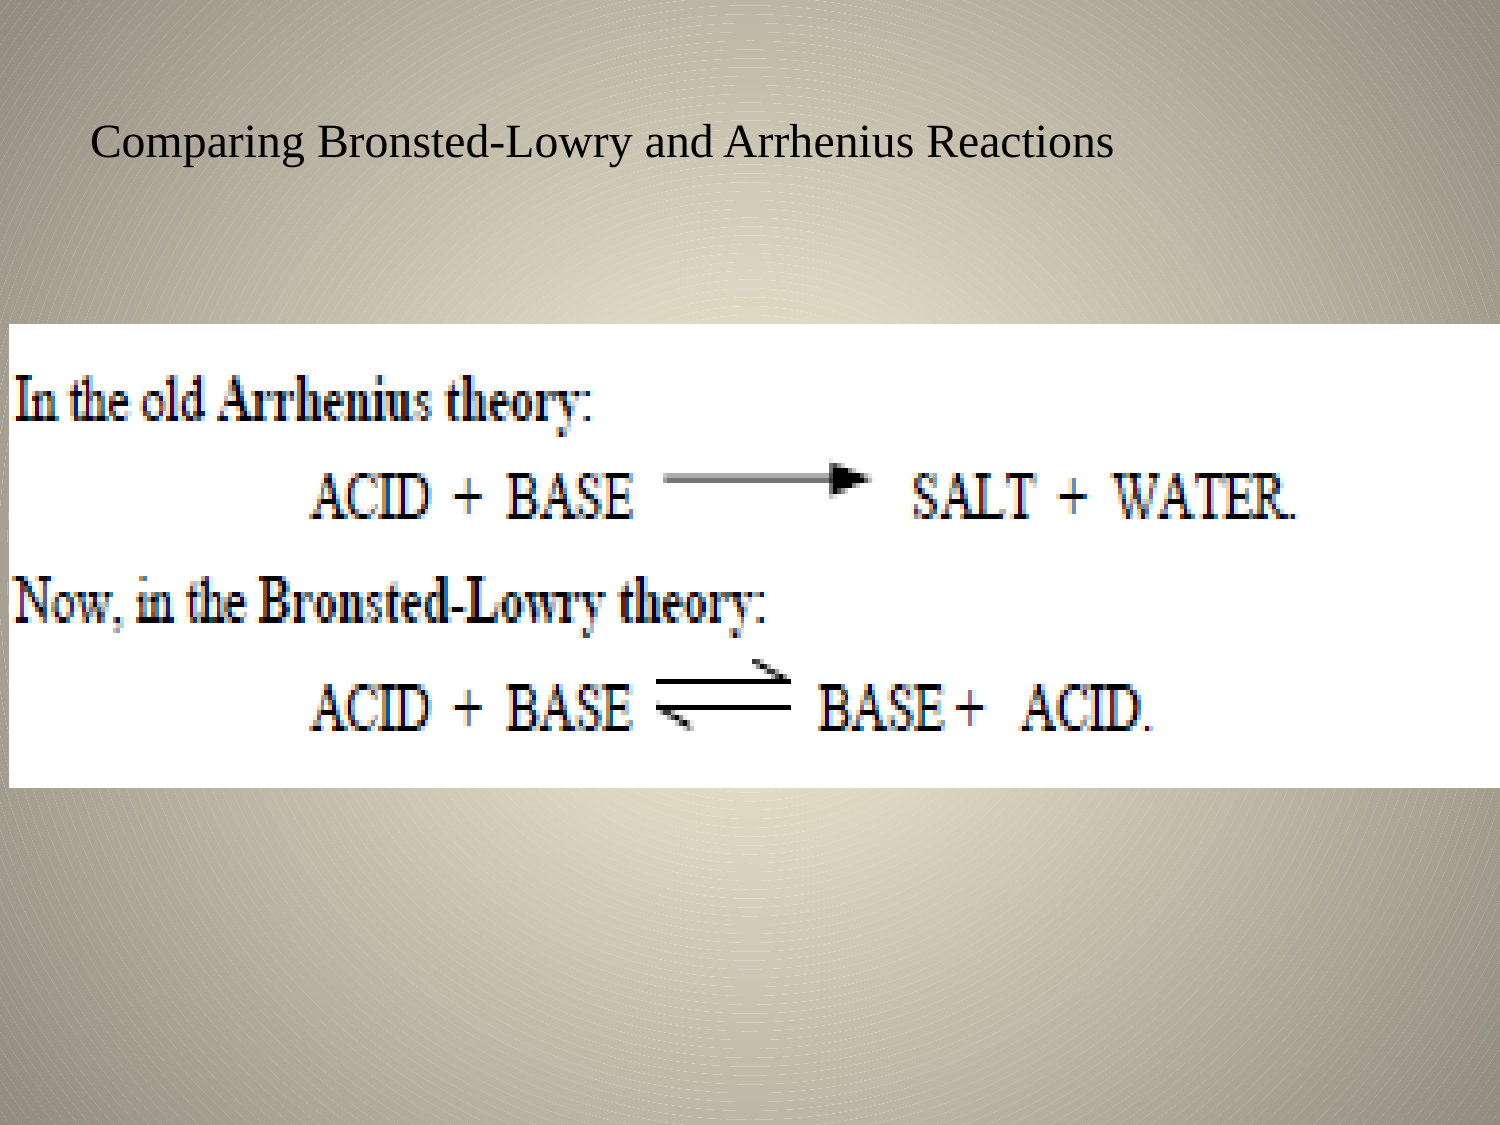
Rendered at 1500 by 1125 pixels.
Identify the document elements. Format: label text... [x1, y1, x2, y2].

picture [9, 324, 1500, 788]
title Comparing Bronsted-Lowry and Arrhenius Reactions [75, 45, 1425, 233]
